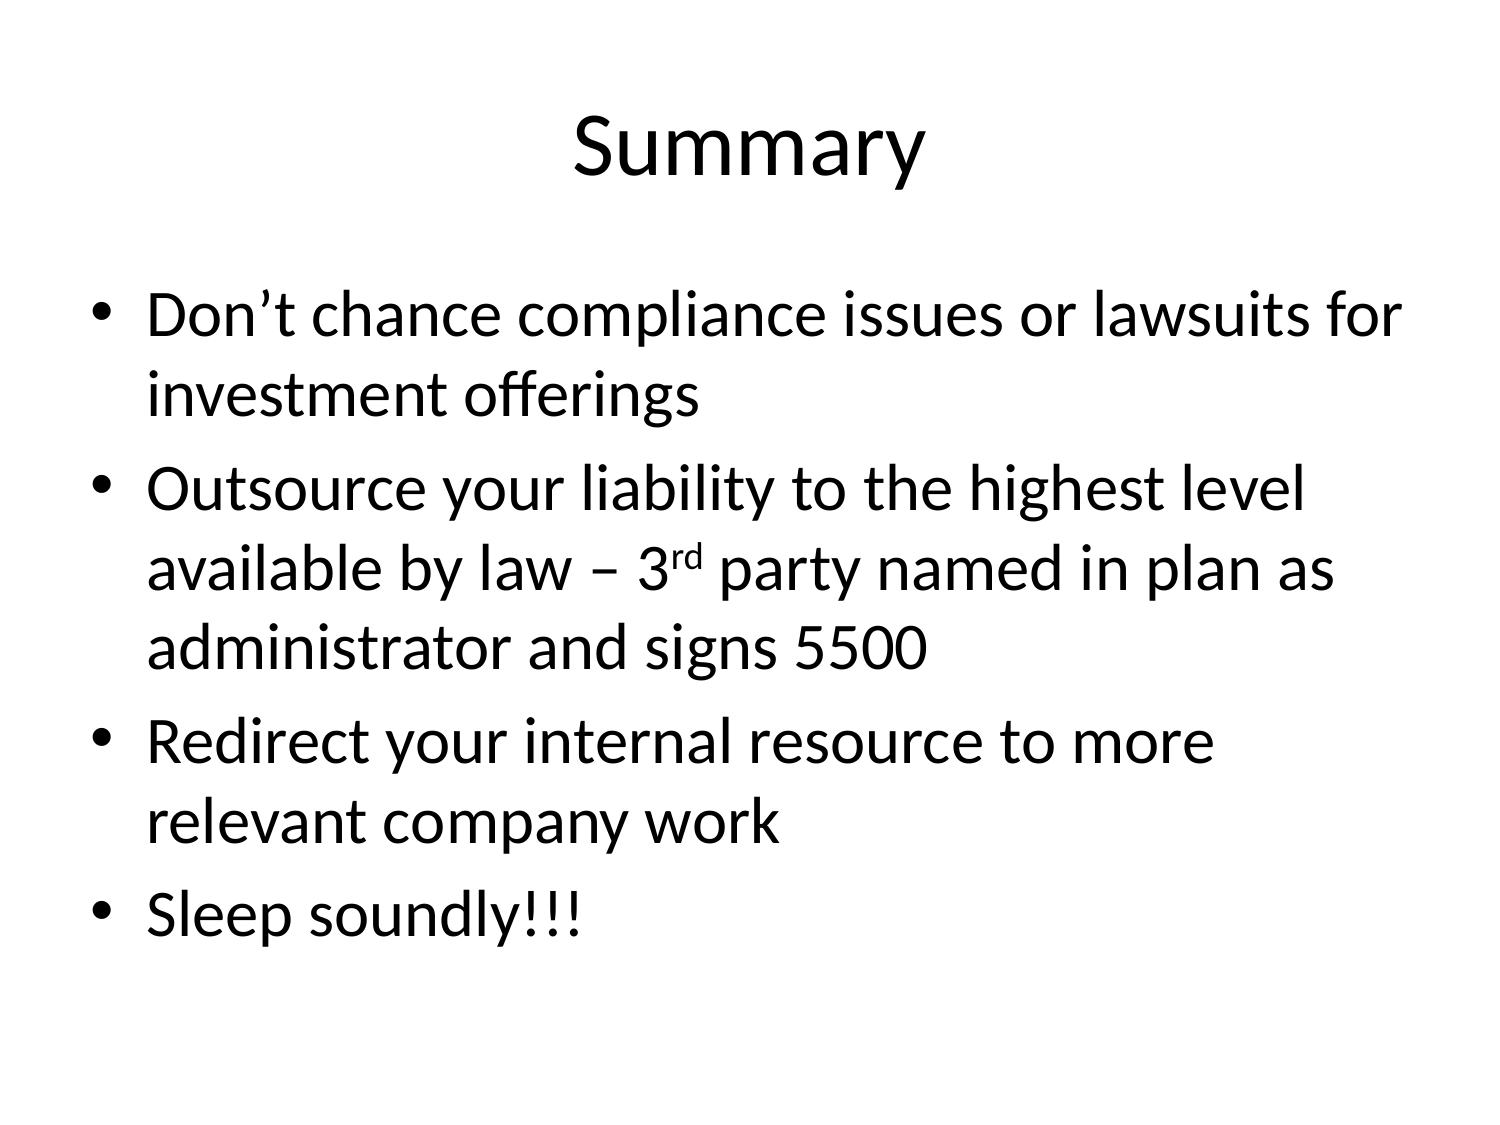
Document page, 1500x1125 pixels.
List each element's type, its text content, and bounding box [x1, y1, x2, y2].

title Summary [75, 45, 1425, 233]
list Don’t chance compliance issues or lawsuits for investment offerings Outsource your liability to the highest level available by law – 3rd party named in plan as administrator and signs 5500 Redirect your internal resource to more relevant company work Sleep soundly!!! [75, 262, 1425, 1005]
